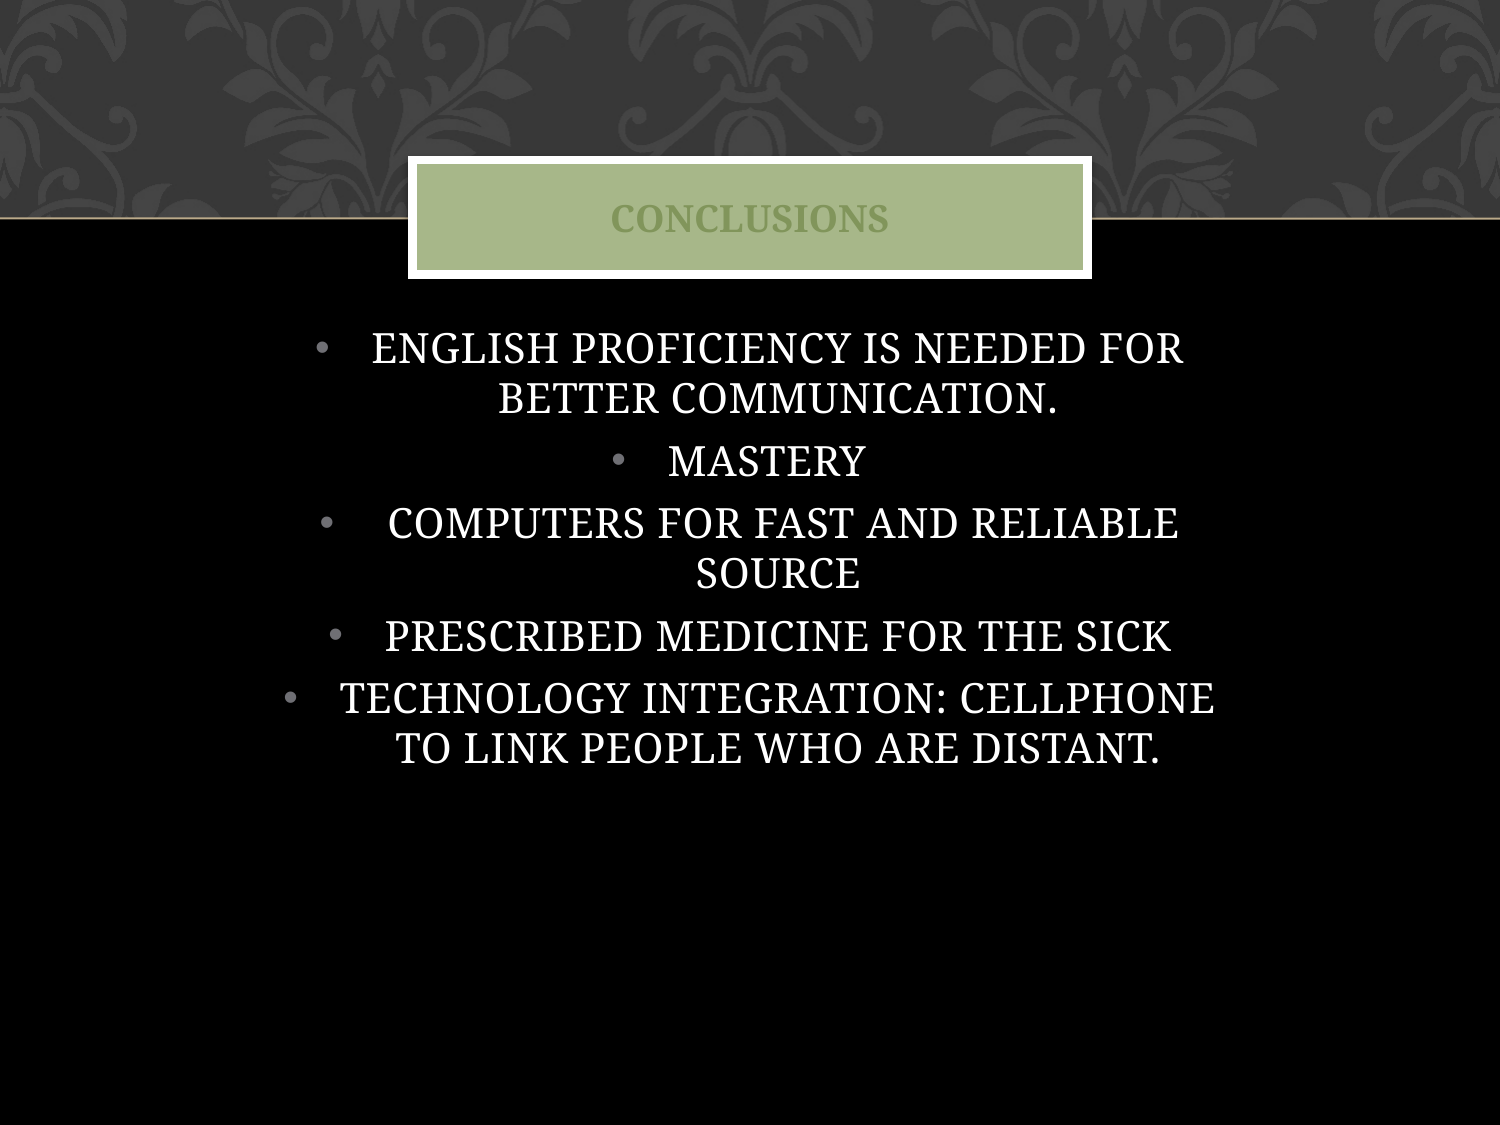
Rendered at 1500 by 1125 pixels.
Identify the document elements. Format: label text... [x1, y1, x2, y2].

list ENGLISH PROFICIENCY IS NEEDED FOR BETTER COMMUNICATION. MASTERY COMPUTERS FOR FAST AND RELIABLE SOURCE PRESCRIBED MEDICINE FOR THE SICK TECHNOLOGY INTEGRATION: CELLPHONE TO LINK PEOPLE WHO ARE DISTANT. [243, 314, 1257, 890]
title conclusions [408, 156, 1092, 279]
